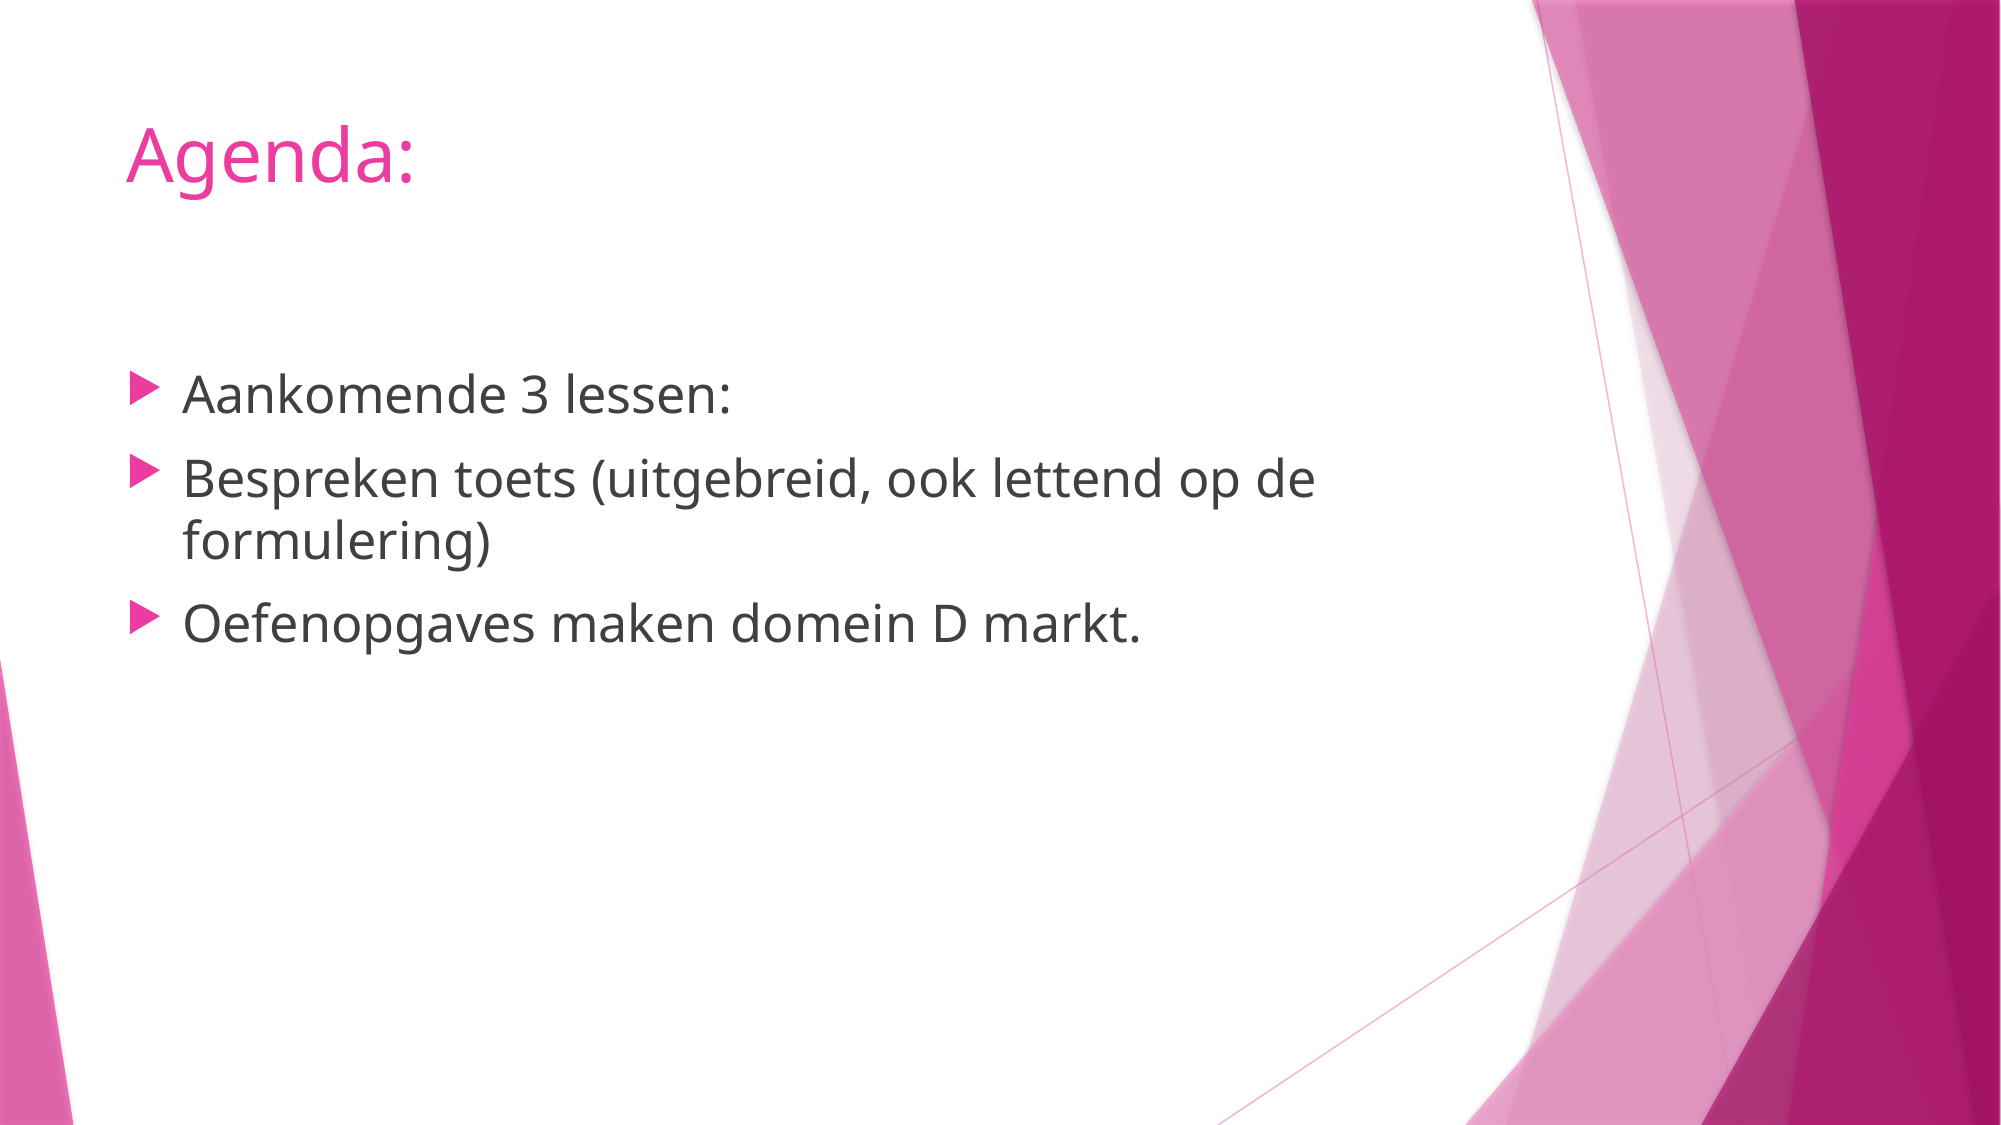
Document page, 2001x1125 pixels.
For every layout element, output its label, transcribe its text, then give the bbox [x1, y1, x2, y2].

list Aankomende 3 lessen: Bespreken toets (uitgebreid, ook lettend op de formulering) Oefenopgaves maken domein D markt. [111, 354, 1522, 992]
title Agenda: [111, 99, 1522, 317]
